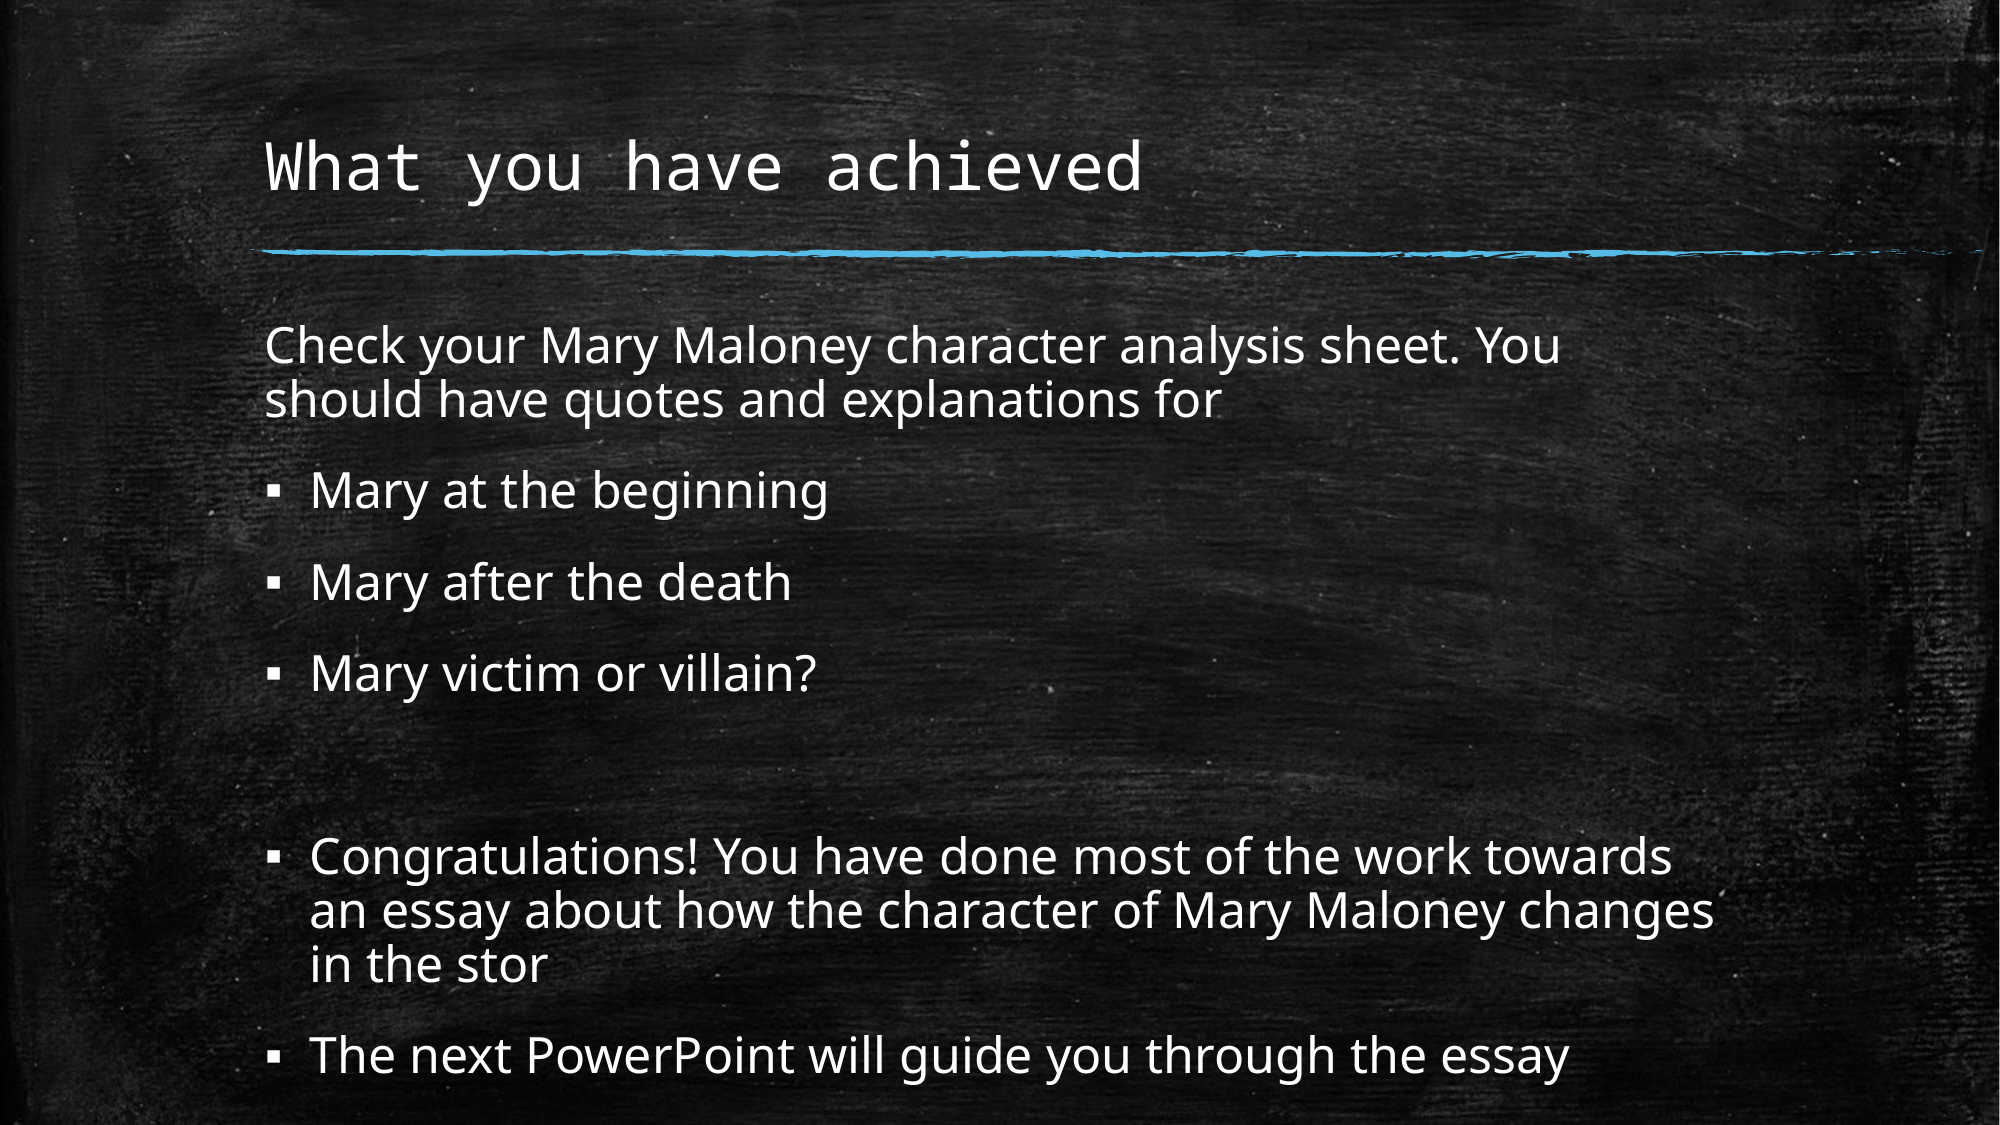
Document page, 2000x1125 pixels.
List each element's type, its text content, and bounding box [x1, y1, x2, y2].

list Check your Mary Maloney character analysis sheet. You should have quotes and explanations for Mary at the beginning Mary after the death Mary victim or villain? Congratulations! You have done most of the work towards an essay about how the character of Mary Maloney changes in the stor The next PowerPoint will guide you through the essay [249, 312, 1750, 1080]
title What you have achieved [249, 45, 1750, 213]
picture [0, 0, 2000, 1125]
